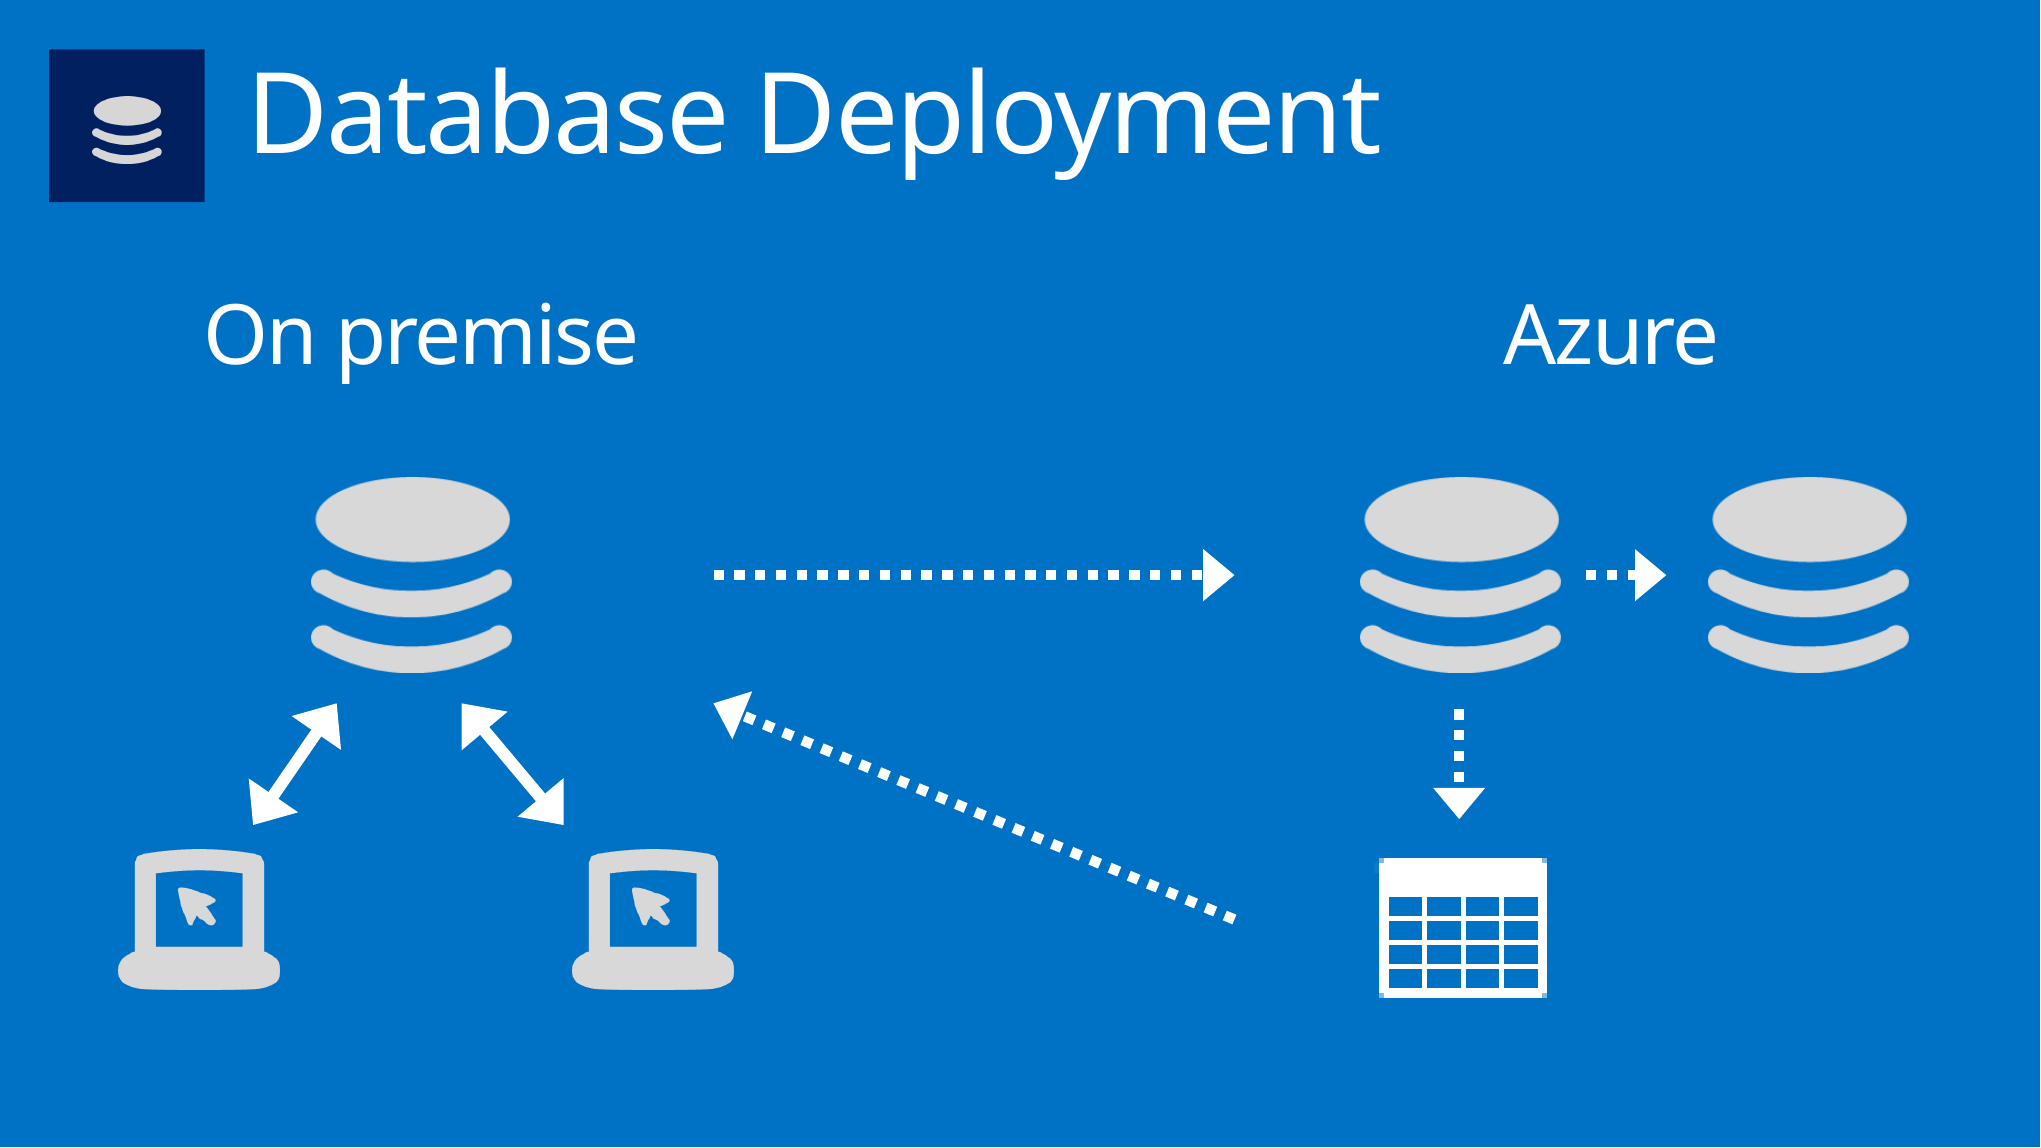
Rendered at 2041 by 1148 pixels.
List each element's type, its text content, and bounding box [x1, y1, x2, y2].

text_box Database Deployment [231, 48, 1529, 200]
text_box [252, 703, 337, 826]
picture [1370, 849, 1562, 1027]
picture [118, 849, 280, 990]
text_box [461, 703, 564, 826]
picture [311, 477, 513, 674]
picture [1708, 477, 1911, 674]
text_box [713, 703, 1235, 920]
text_box On premise [49, 277, 795, 429]
picture [1360, 477, 1562, 674]
text_box Azure [1323, 277, 1900, 429]
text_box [48, 49, 205, 203]
picture [572, 849, 734, 990]
